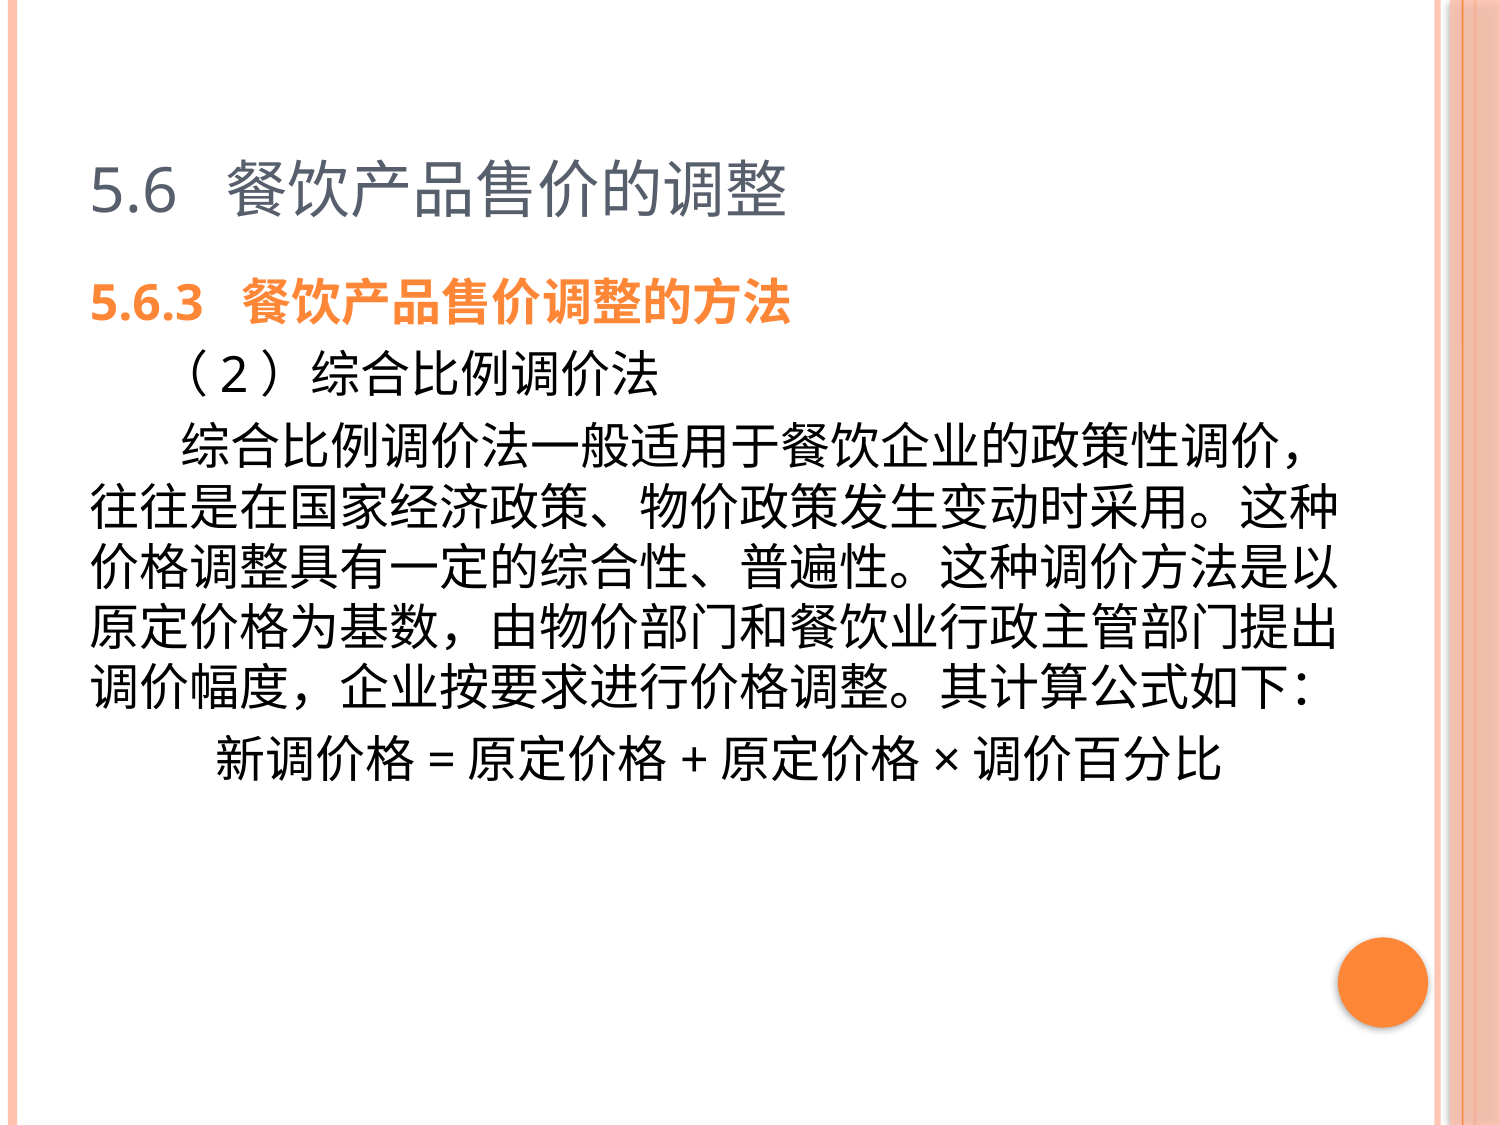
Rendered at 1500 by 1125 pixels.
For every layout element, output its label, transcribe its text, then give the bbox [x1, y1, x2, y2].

title 5.6 餐饮产品售价的调整 [75, 45, 1300, 233]
list 5.6.3 餐饮产品售价调整的方法 （2）综合比例调价法 综合比例调价法一般适用于餐饮企业的政策性调价，往往是在国家经济政策、物价政策发生变动时采用。这种价格调整具有一定的综合性、普遍性。这种调价方法是以原定价格为基数，由物价部门和餐饮业行政主管部门提出调价幅度，企业按要求进行价格调整。其计算公式如下： 新调价格=原定价格+原定价格×调价百分比 [74, 262, 1364, 1063]
